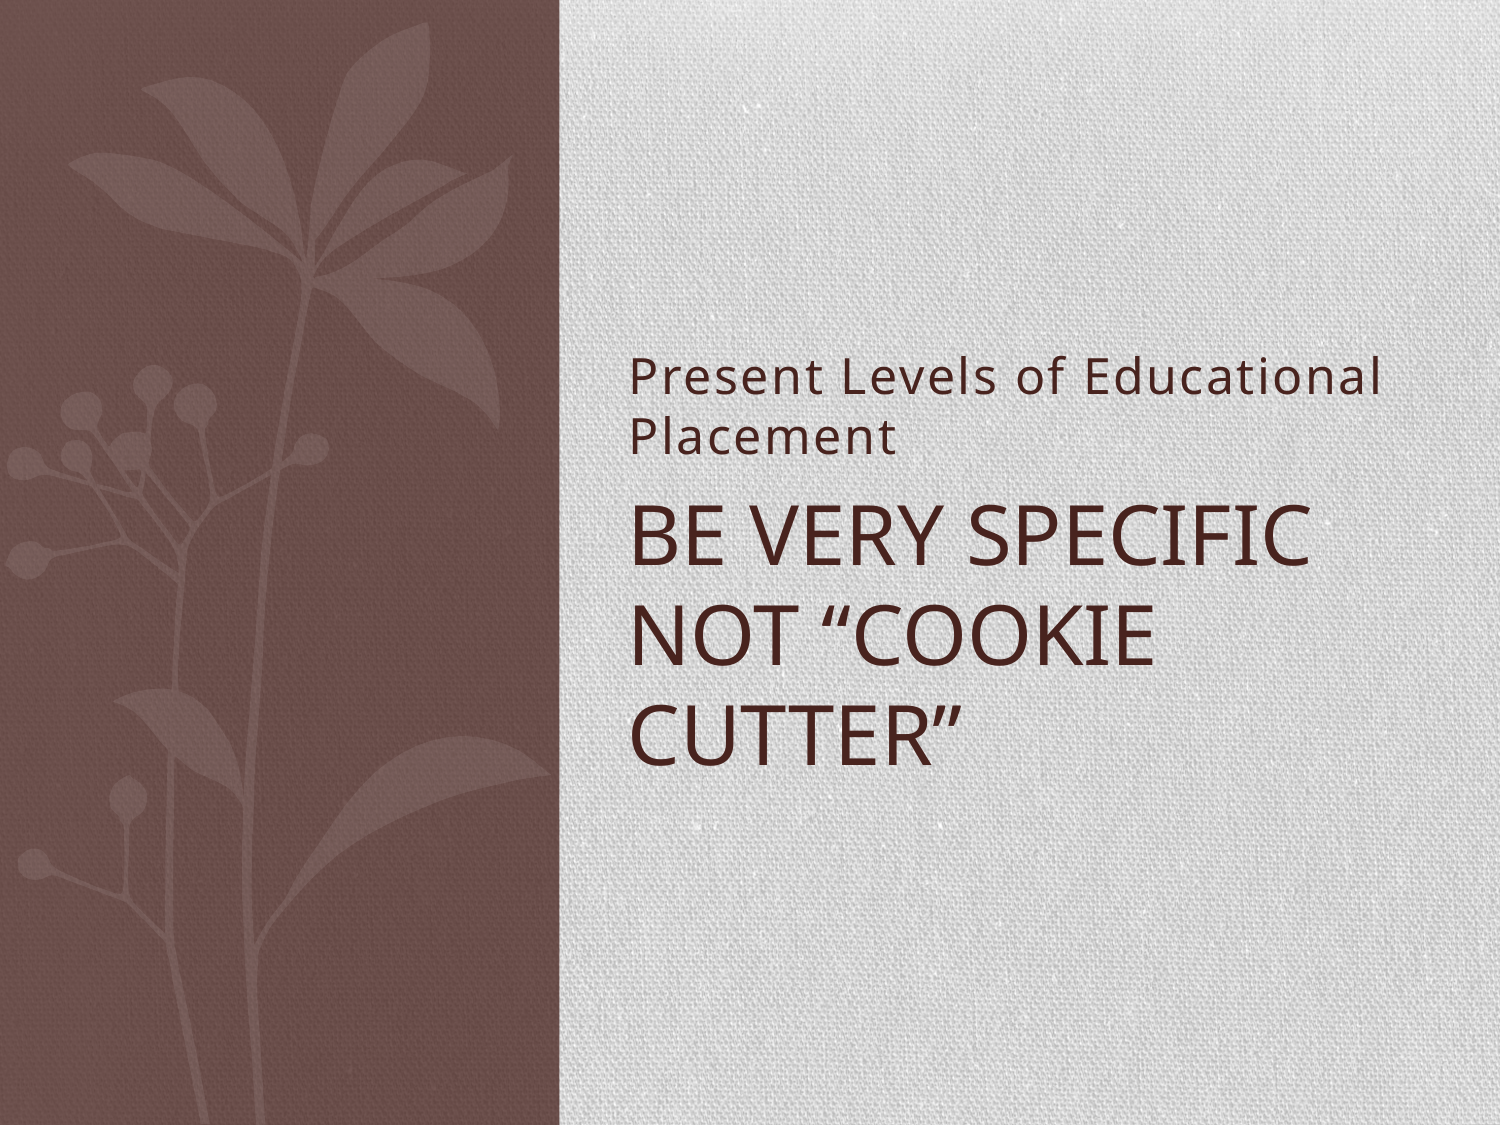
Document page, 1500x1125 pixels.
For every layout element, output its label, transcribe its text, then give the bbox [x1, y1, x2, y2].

subtitle Present Levels of Educational Placement [614, 229, 1454, 472]
title Be very specific Not “cookie cutter” [612, 474, 1454, 913]
